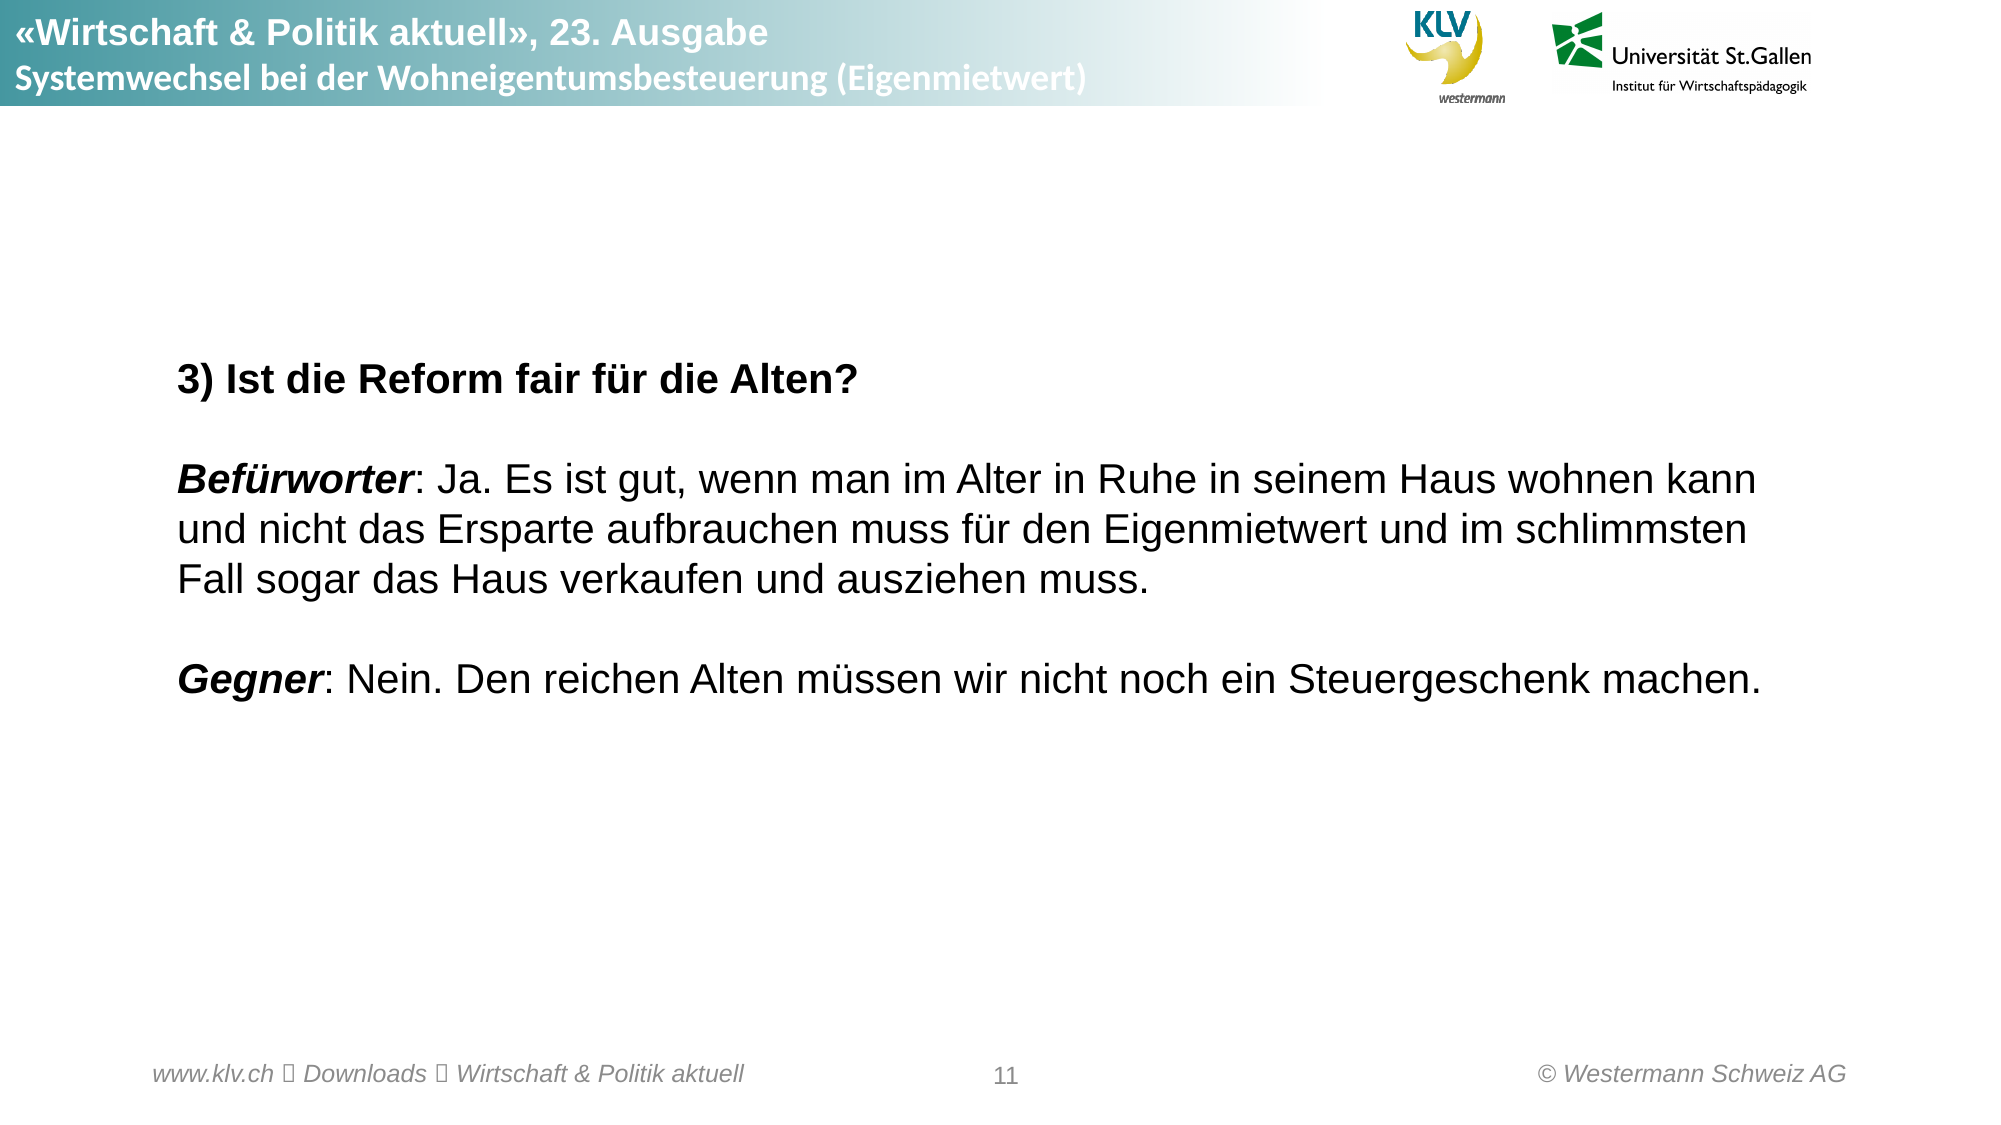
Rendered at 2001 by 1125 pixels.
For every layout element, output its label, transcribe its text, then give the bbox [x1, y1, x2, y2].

slide_number 11 [812, 1044, 1200, 1105]
text_box © Westermann Schweiz AG [1204, 1042, 1863, 1103]
picture [1406, 11, 1505, 103]
text_box 3) Ist die Reform fair für die Alten? Befürworter: Ja. Es ist gut, wenn man im Alter in Ruhe in seinem Haus wohnen kann und nicht das Ersparte aufbrauchen muss für den Eigenmietwert und im schlimmsten Fall sogar das Haus verkaufen und ausziehen muss. Gegner: Nein. Den reichen Alten müssen wir nicht noch ein Steuergeschenk machen. [162, 344, 1825, 760]
slide_number www.klv.ch  Downloads  Wirtschaft & Politik aktuell [137, 1042, 813, 1103]
picture [1552, 12, 1811, 94]
